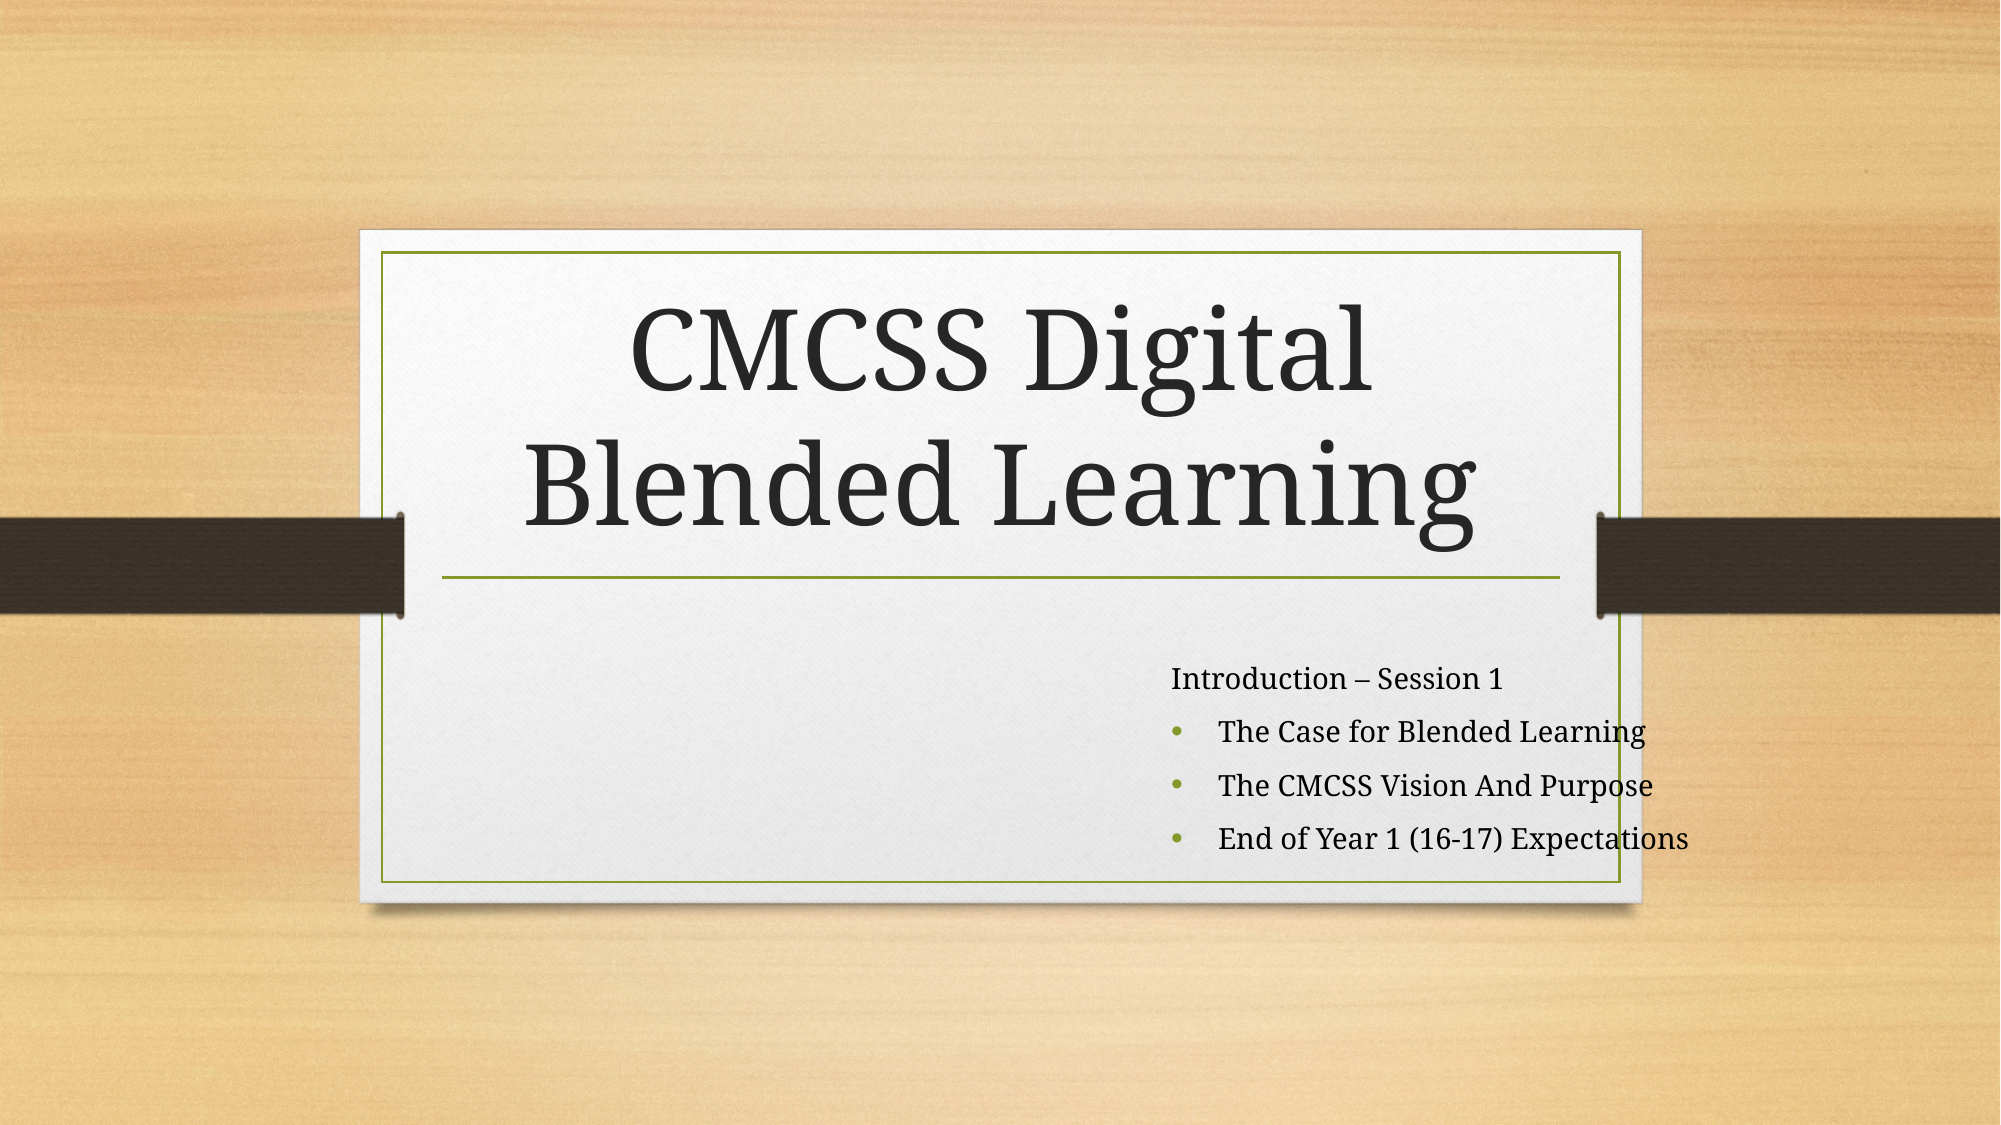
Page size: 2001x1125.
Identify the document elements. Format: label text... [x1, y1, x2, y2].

picture [0, 0, 2001, 1125]
title CMCSS Digital Blended Learning [441, 306, 1560, 556]
subtitle Introduction – Session 1 The Case for Blended Learning The CMCSS Vision And Purpose End of Year 1 (16-17) Expectations [1156, 652, 2000, 907]
